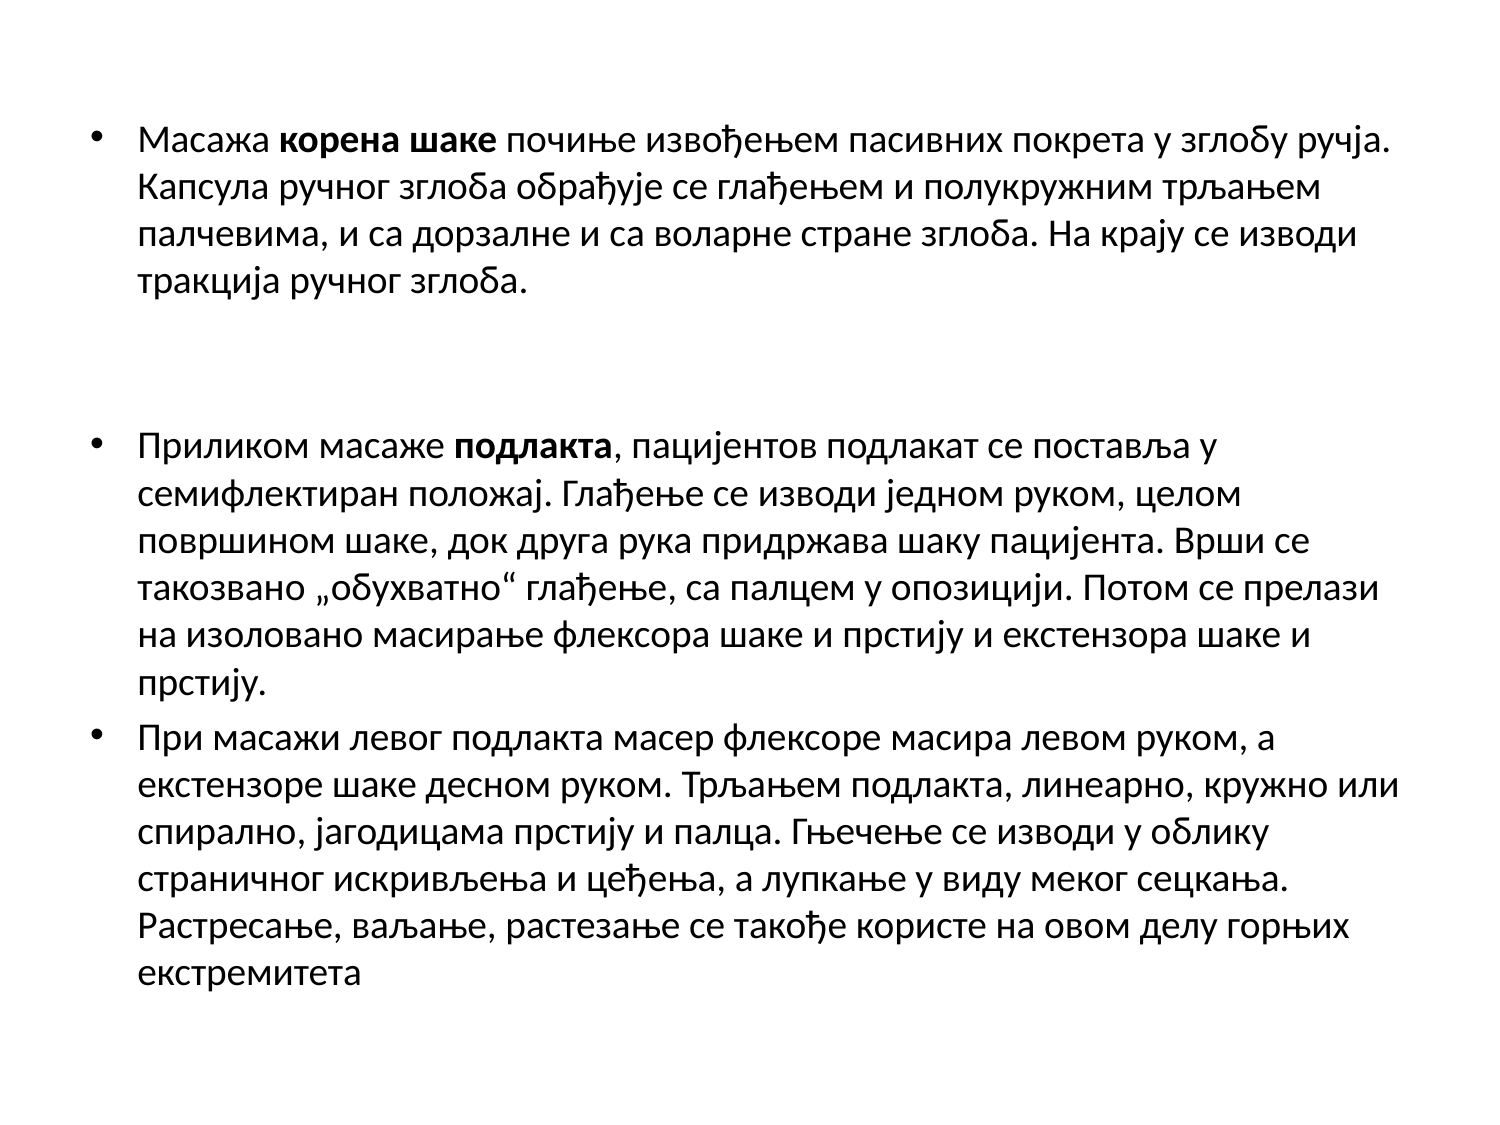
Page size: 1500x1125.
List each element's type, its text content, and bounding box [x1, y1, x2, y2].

list Масажа корена шаке почиње извођењем пасивних покрета у зглобу ручја. Капсула ручног зглоба обрађује се глађењем и полукружним трљањем палчевима, и са дорзалне и са воларне стране зглоба. На крају се изводи тракција ручног зглоба. Приликом масаже подлакта, пацијентов подлакат се поставља у семифлектиран положај. Глађење се изводи једном руком, целом површином шаке, док друга рука придржава шаку пацијента. Врши се такозвано „обухватно“ глађење, са палцем у опозицији. Потом се прелази на изоловано масирање флексора шаке и прстију и екстензора шаке и прстију. При масажи левог подлакта масер флексоре масира левом руком, а екстензоре шаке десном руком. Трљањем подлакта, линеарно, кружно или спирално, јагодицама прстију и палца. Гњечење се изводи у облику страничног искривљења и цеђења, а лупкање у виду меког сецкања. Растресање, ваљање, растезање се такође користе на овом делу горњих екстремитета [75, 105, 1425, 1005]
